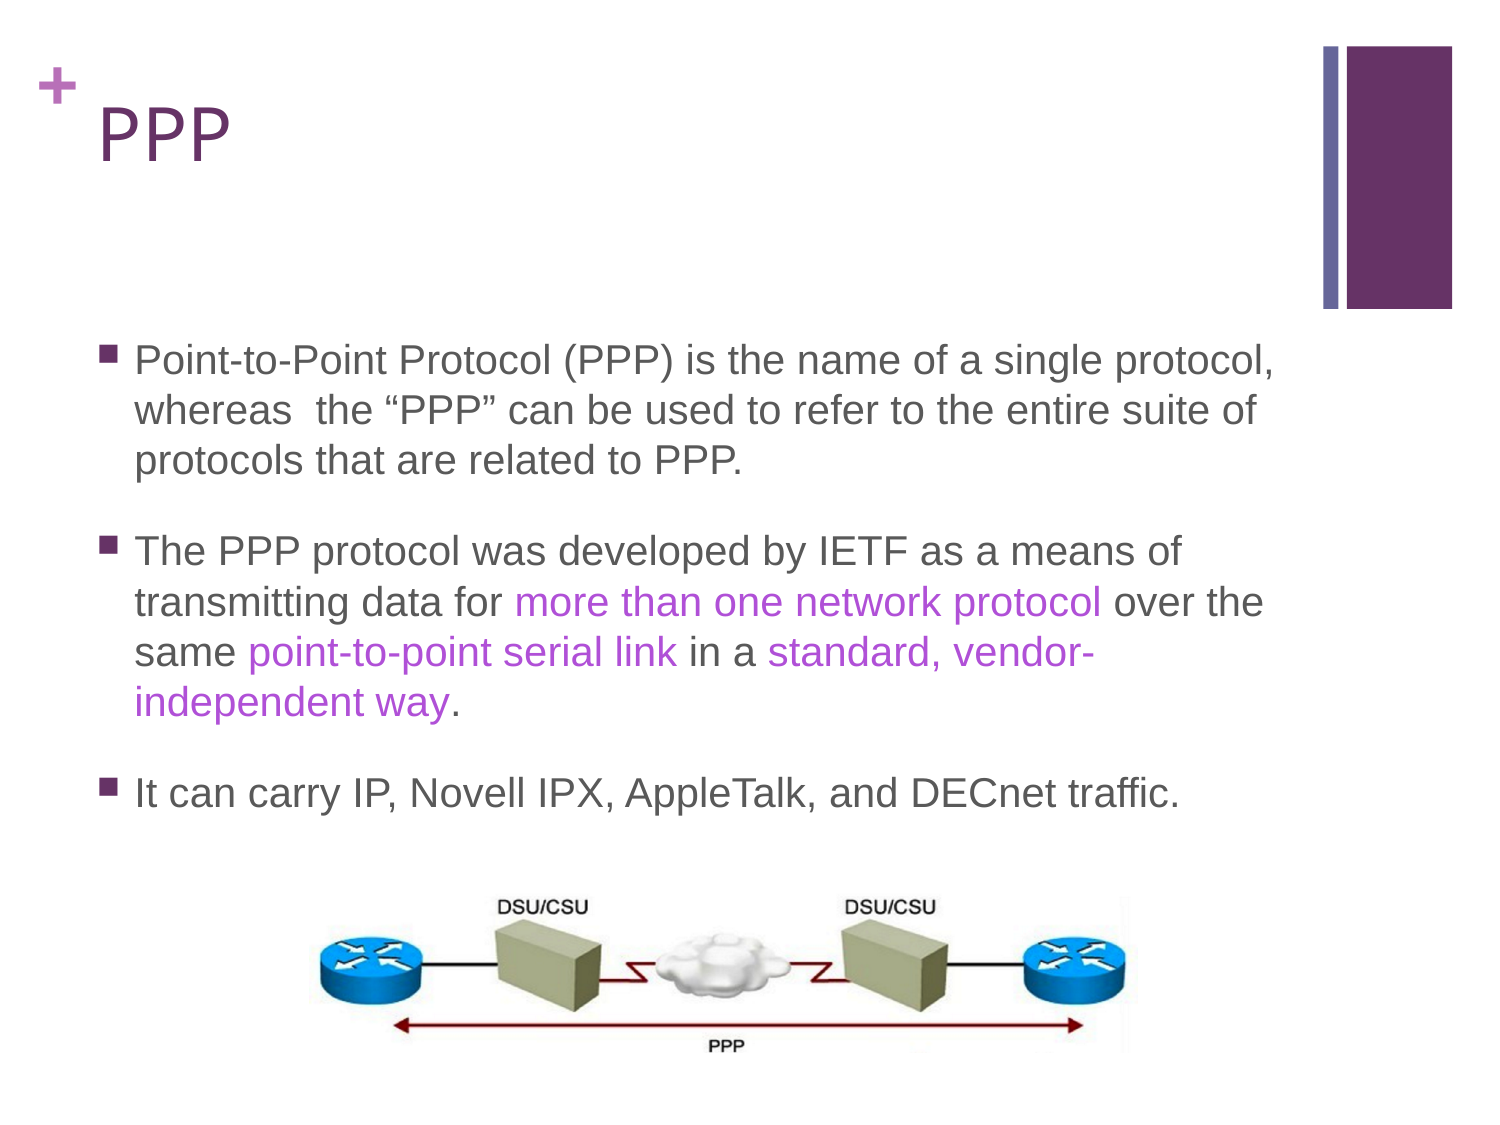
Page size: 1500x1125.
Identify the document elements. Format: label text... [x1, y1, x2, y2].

picture [274, 878, 1163, 1054]
title PPP [81, 79, 1322, 263]
list Point-to-Point Protocol (PPP) is the name of a single protocol, whereas the “PPP” can be used to refer to the entire suite of protocols that are related to PPP. The PPP protocol was developed by IETF as a means of transmitting data for more than one network protocol over the same point-to-point serial link in a standard, vendor-independent way. It can carry IP, Novell IPX, AppleTalk, and DECnet traffic. [81, 324, 1322, 1005]
